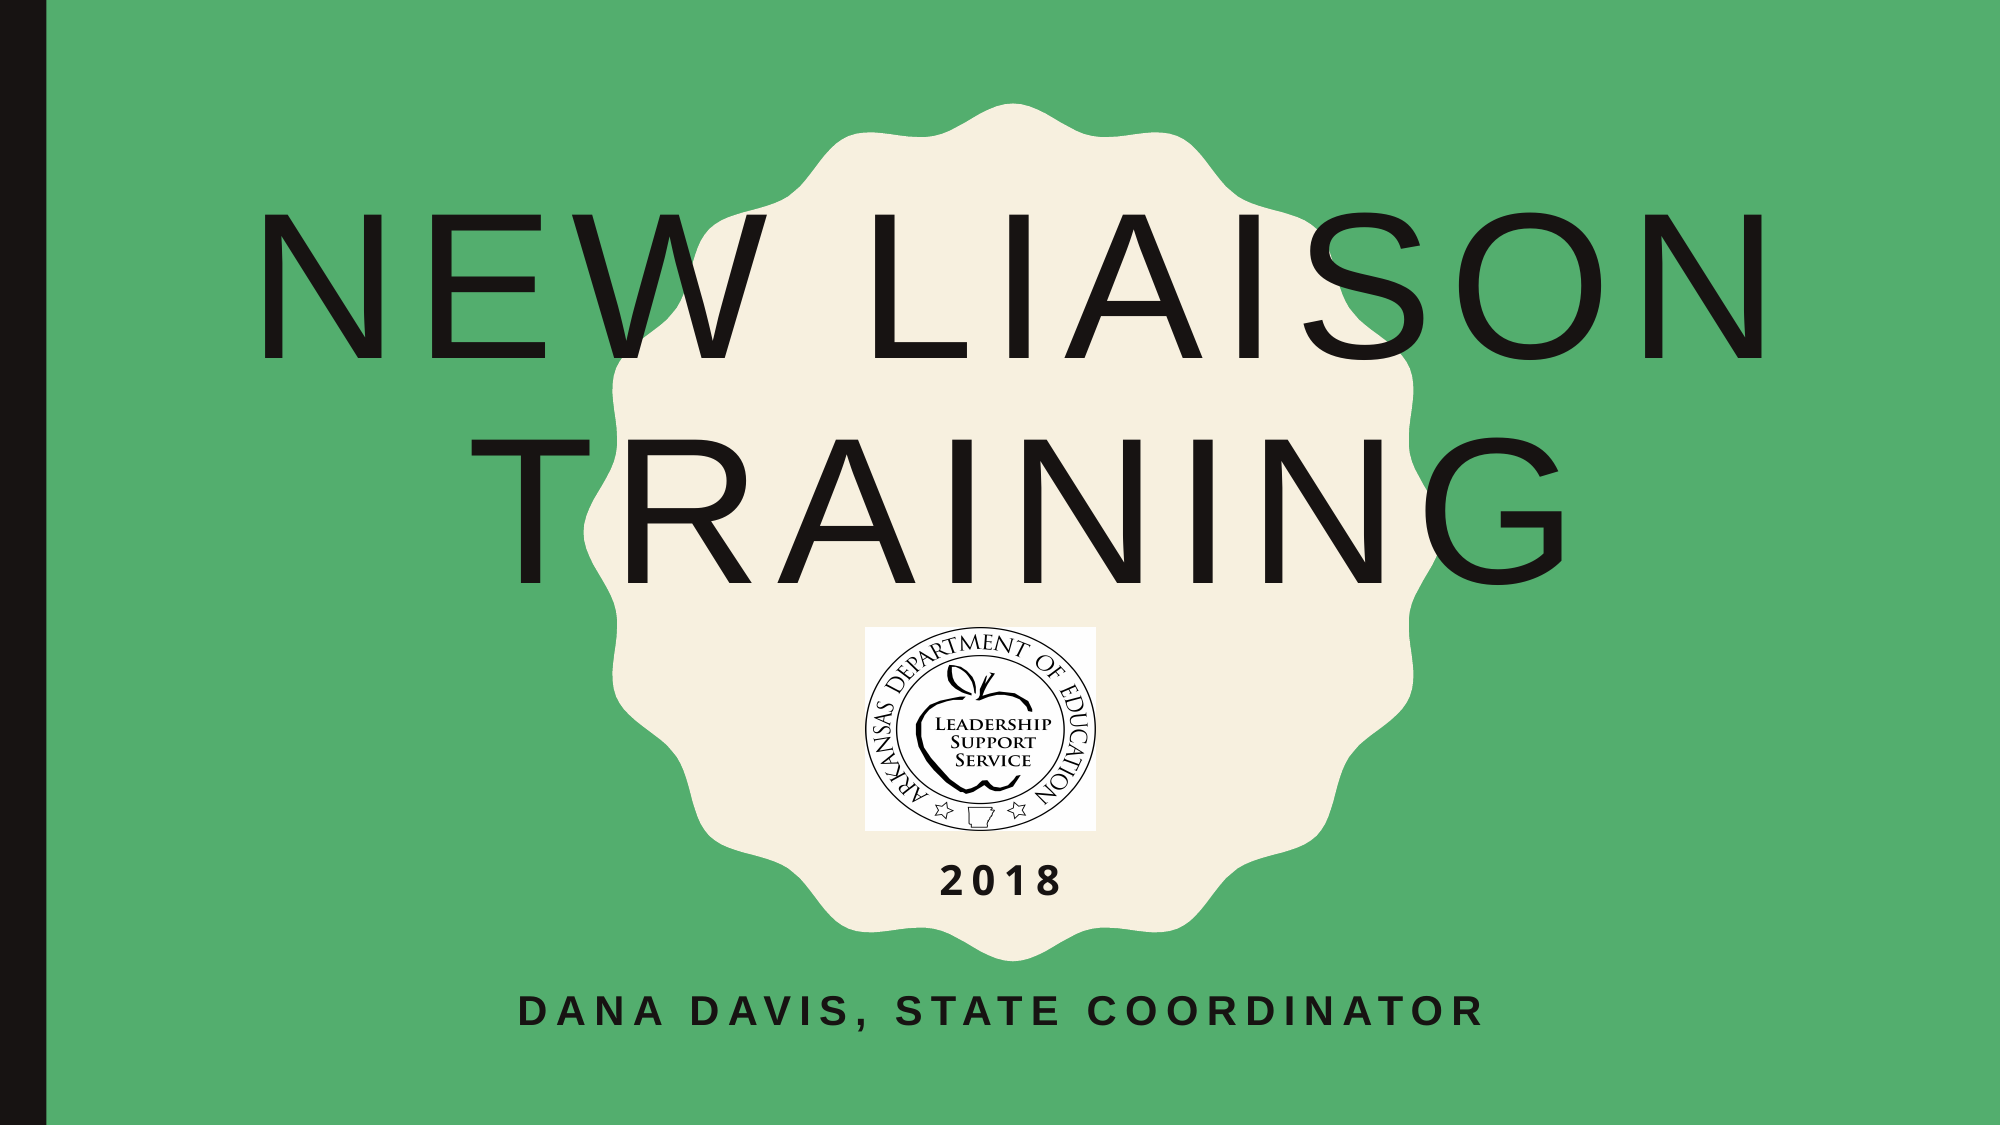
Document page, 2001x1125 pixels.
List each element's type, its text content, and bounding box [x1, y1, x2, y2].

picture [865, 627, 1096, 831]
subtitle 2018 Dana Davis, State Coordinator [439, 587, 1561, 1044]
title New Liaison Training [176, 180, 1870, 628]
